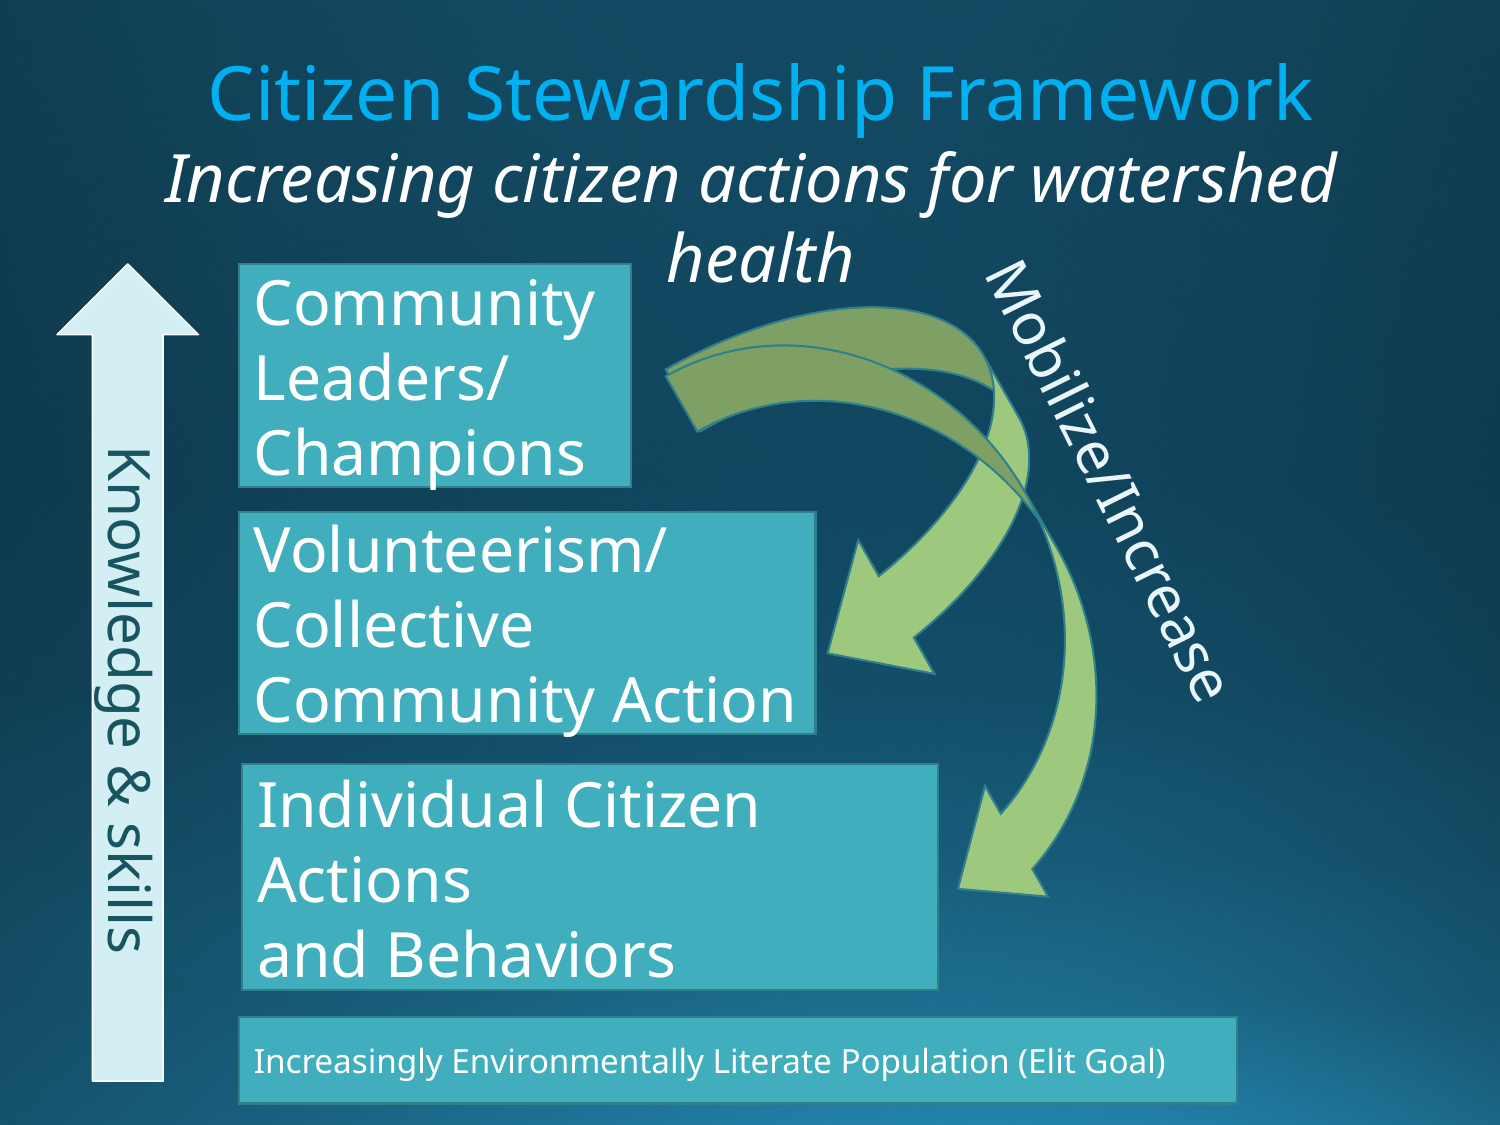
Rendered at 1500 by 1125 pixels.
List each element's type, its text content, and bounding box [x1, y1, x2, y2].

text_box [664, 306, 1031, 490]
text_box Community Leaders/ Champions [238, 303, 632, 488]
text_box Mobilize/Increase [960, 231, 1265, 729]
text_box [826, 459, 1023, 676]
text_box Increasingly Environmentally Literate Population (Elit Goal) [238, 1016, 1238, 1105]
picture [0, 0, 1500, 1125]
text_box Volunteerism/ Collective Community Action [238, 511, 817, 735]
text_box Citizen Stewardship Framework Increasing citizen actions for watershed health [65, 38, 1457, 303]
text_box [57, 263, 199, 1081]
text_box [664, 344, 1098, 898]
text_box Individual Citizen Actions and Behaviors [241, 763, 939, 991]
